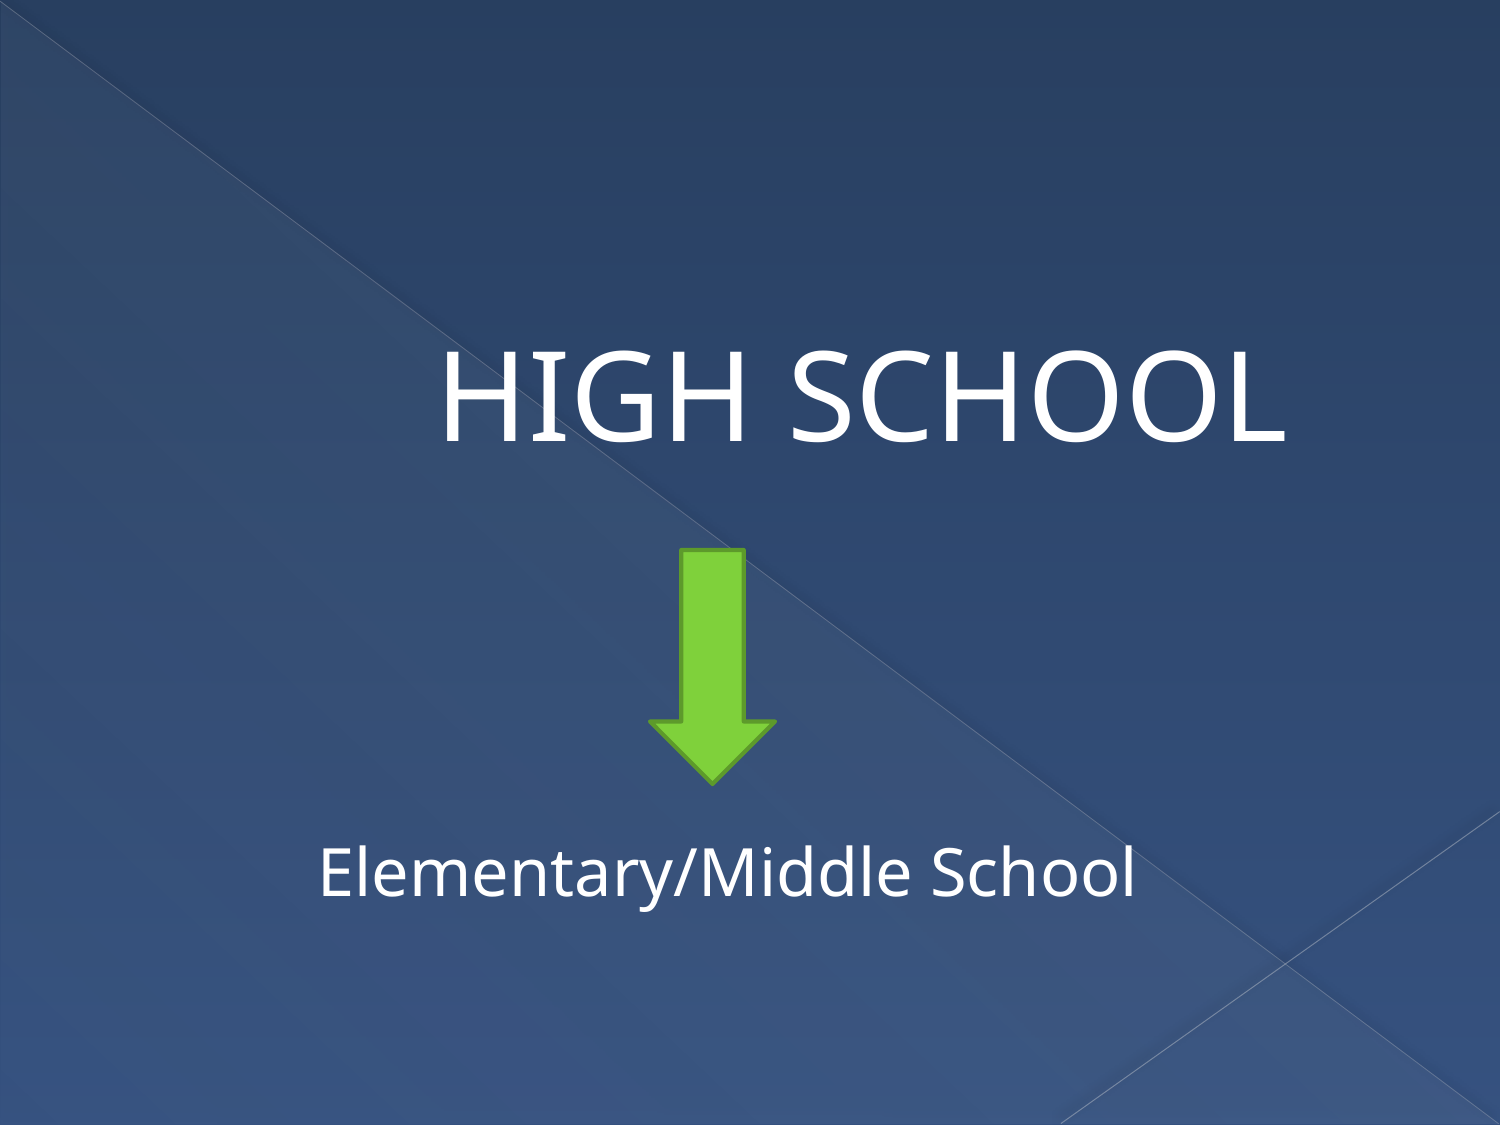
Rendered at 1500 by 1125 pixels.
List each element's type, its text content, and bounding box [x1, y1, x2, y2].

list HIGH SCHOOL Elementary/Middle School [75, 308, 1425, 1059]
text_box [648, 547, 777, 787]
